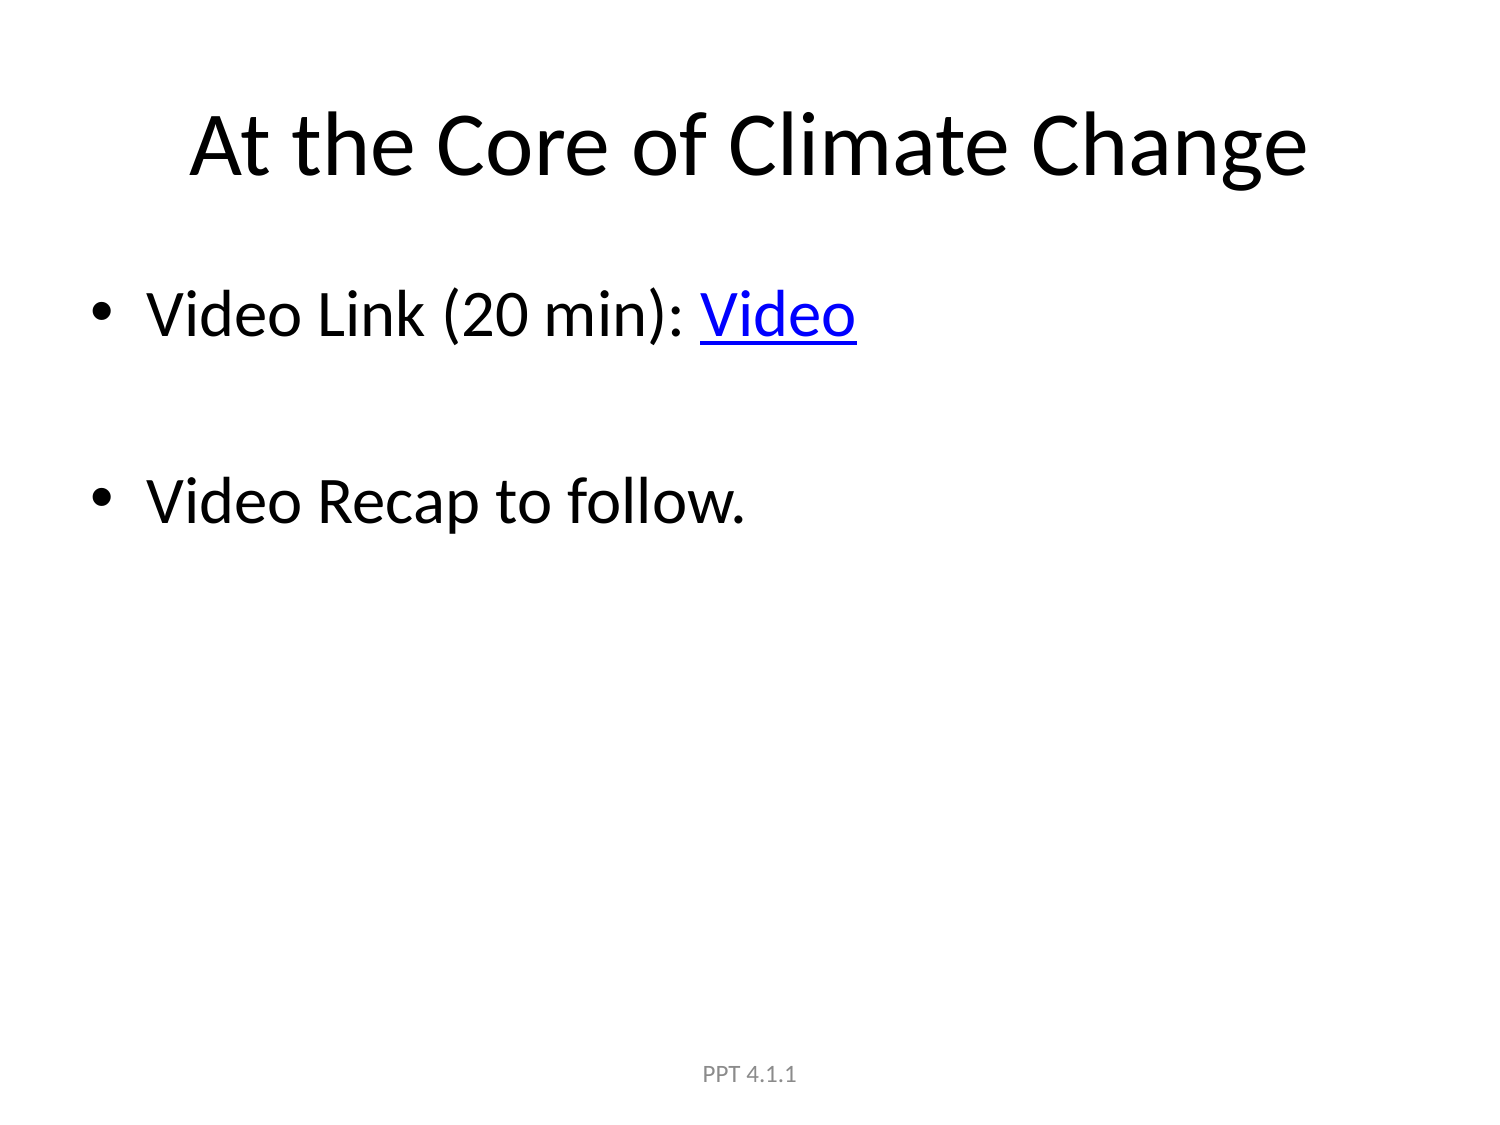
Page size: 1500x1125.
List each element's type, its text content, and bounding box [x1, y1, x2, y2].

footer PPT 4.1.1 [512, 1042, 988, 1103]
list Video Link (20 min): Video Video Recap to follow. [75, 262, 1425, 1005]
title At the Core of Climate Change [75, 45, 1425, 233]
